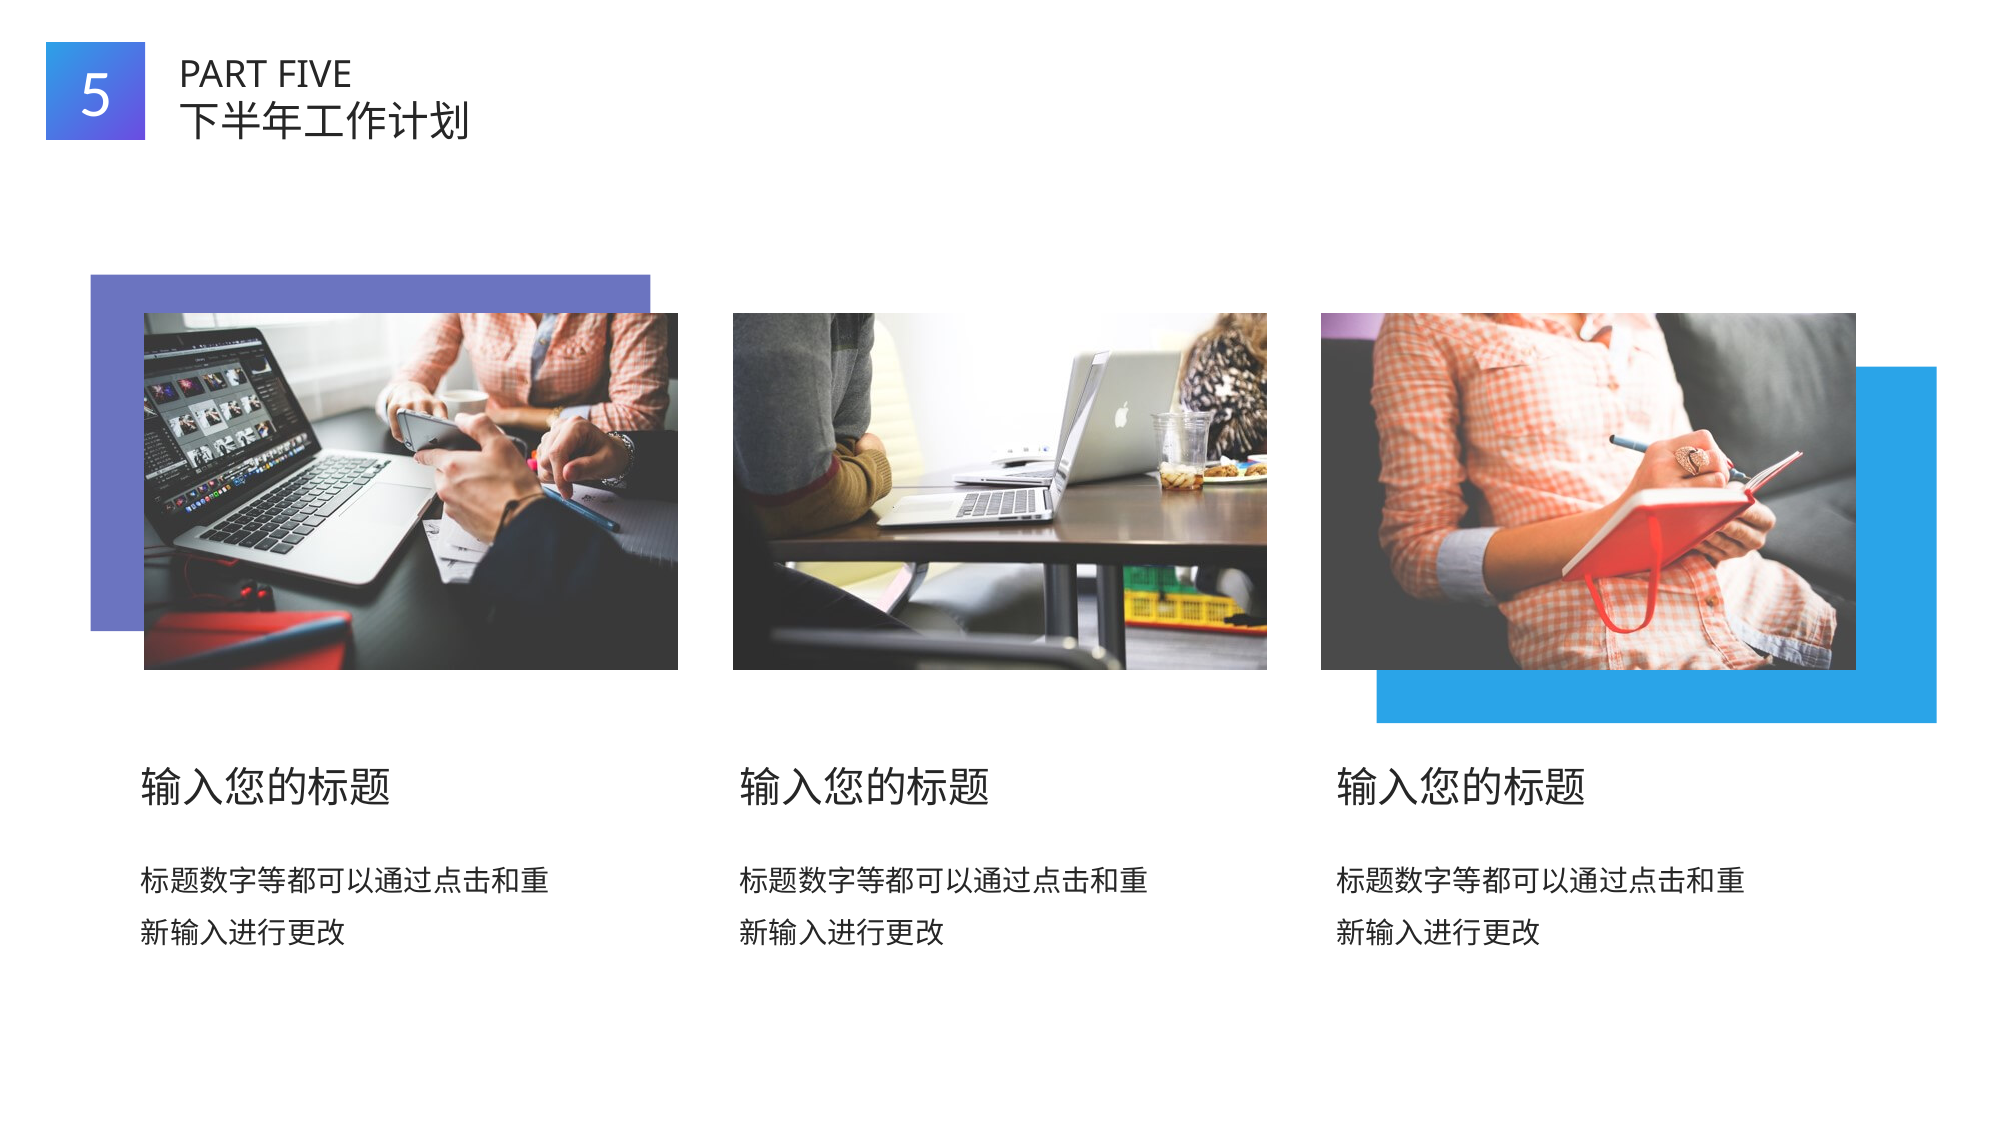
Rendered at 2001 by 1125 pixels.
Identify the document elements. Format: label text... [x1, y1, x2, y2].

picture [1321, 313, 1856, 670]
picture [733, 313, 1267, 670]
text_box 标题数字等都可以通过点击和重新输入进行更改 [725, 837, 1186, 957]
text_box [89, 274, 651, 632]
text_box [46, 42, 516, 153]
text_box 输入您的标题 [725, 753, 1158, 819]
text_box 标题数字等都可以通过点击和重新输入进行更改 [1321, 837, 1782, 957]
text_box [1376, 366, 1938, 724]
text_box 输入您的标题 [126, 753, 559, 819]
text_box 输入您的标题 [1321, 753, 1754, 819]
text_box 标题数字等都可以通过点击和重新输入进行更改 [126, 837, 587, 957]
picture [144, 313, 678, 670]
